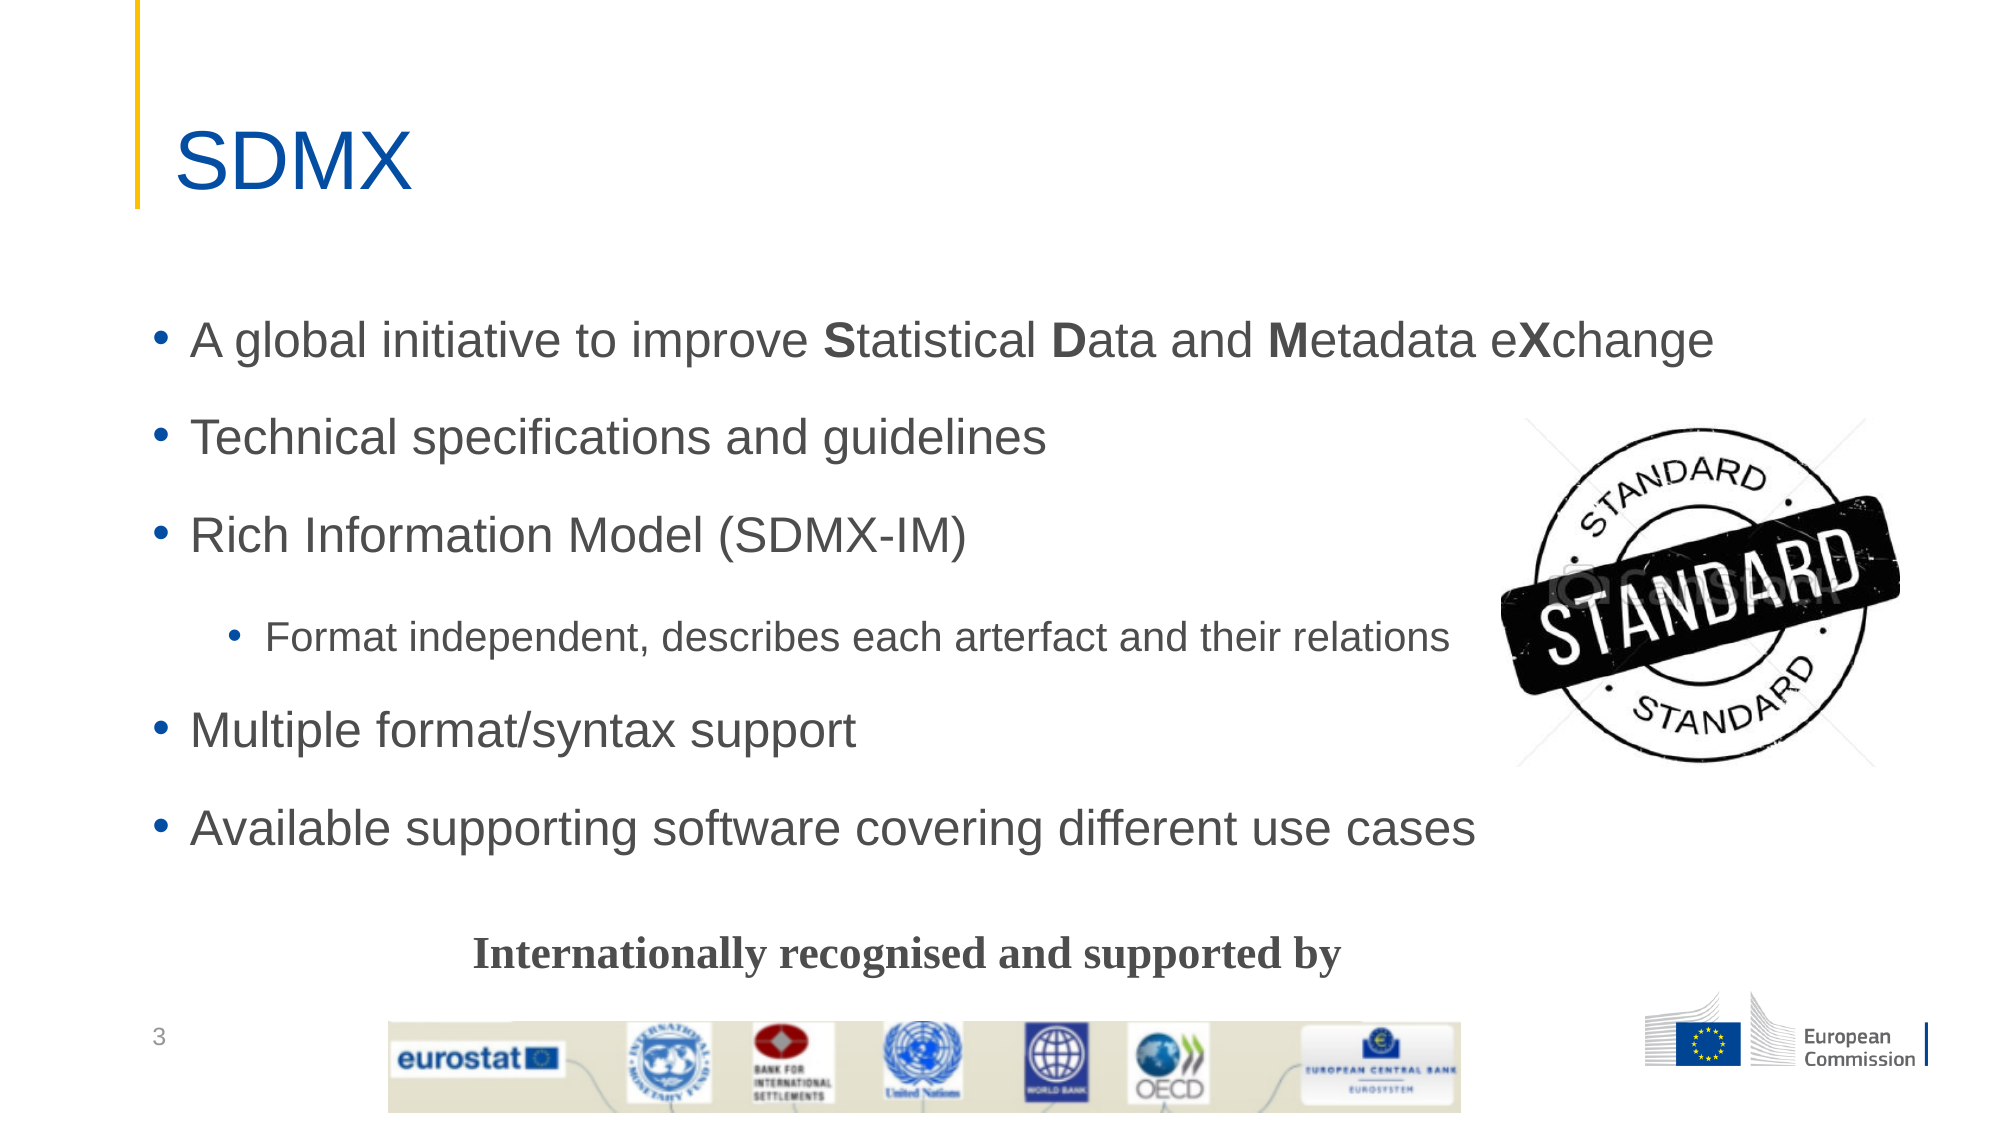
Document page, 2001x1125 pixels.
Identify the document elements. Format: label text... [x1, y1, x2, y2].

text_box Internationally recognised and supported by [405, 915, 1421, 985]
list A global initiative to improve Statistical Data and Metadata eXchange Technical specifications and guidelines Rich Information Model (SDMX-IM) Format independent, describes each arterfact and their relations Multiple format/syntax support Available supporting software covering different use cases [137, 299, 1927, 937]
picture [388, 1021, 1461, 1113]
picture [1501, 418, 1900, 767]
slide_number 3 [137, 1005, 588, 1066]
picture [1645, 991, 1928, 1066]
title SDMX [159, 79, 1885, 208]
